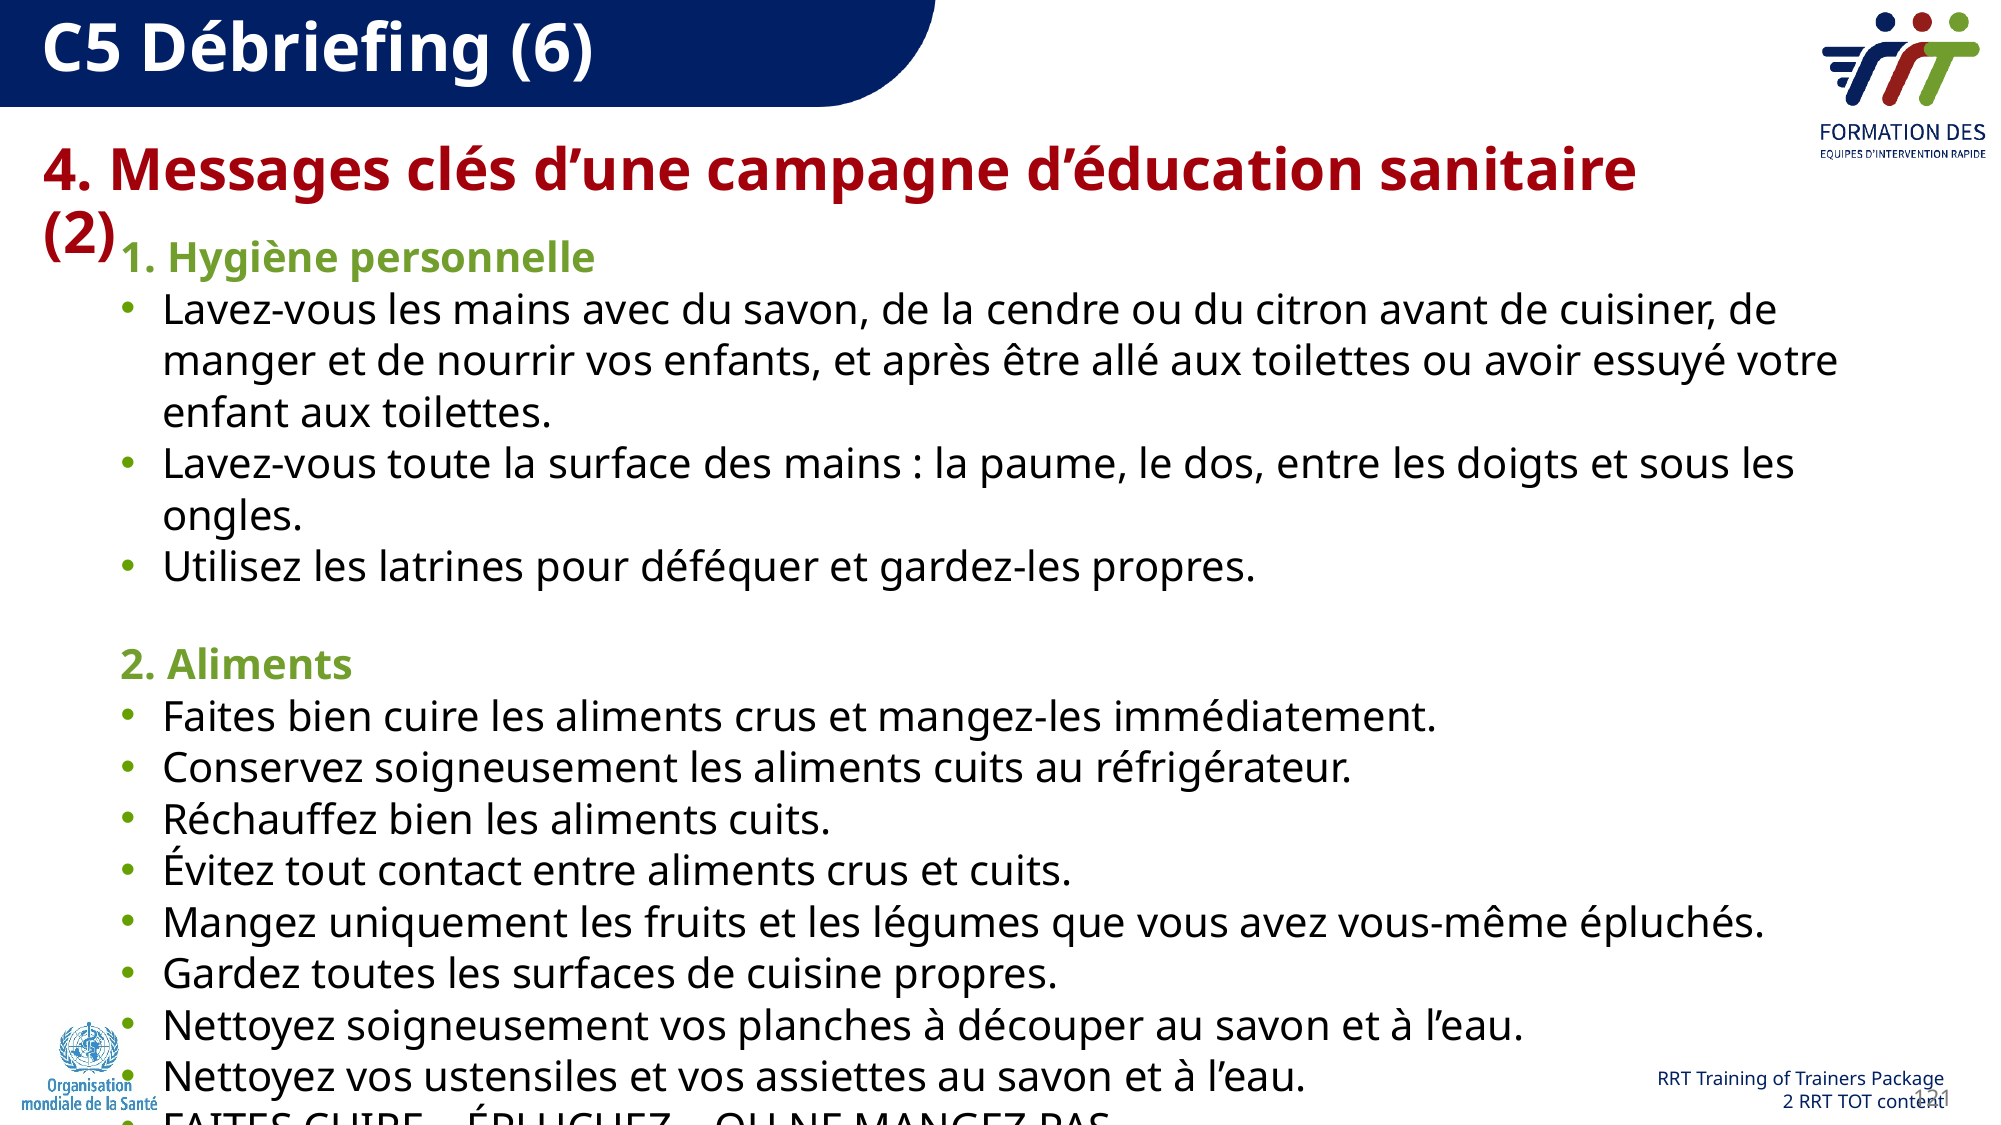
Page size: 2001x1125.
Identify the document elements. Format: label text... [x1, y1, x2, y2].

title C5 Débriefing (6) [33, 0, 621, 103]
list 1. Hygiène personnelle Lavez-vous les mains avec du savon, de la cendre ou du citron avant de cuisiner, de manger et de nourrir vos enfants, et après être allé aux toilettes ou avoir essuyé votre enfant aux toilettes. Lavez-vous toute la surface des mains : la paume, le dos, entre les doigts et sous les ongles. Utilisez les latrines pour déféquer et gardez-les propres. 2. Aliments Faites bien cuire les aliments crus et mangez-les immédiatement. Conservez soigneusement les aliments cuits au réfrigérateur. Réchauffez bien les aliments cuits. Évitez tout contact entre aliments crus et cuits. Mangez uniquement les fruits et les légumes que vous avez vous-même épluchés. Gardez toutes les surfaces de cuisine propres. Nettoyez soigneusement vos planches à découper au savon et à l’eau. Nettoyez vos ustensiles et vos assiettes au savon et à l’eau. FAITES CUIRE – ÉPLUCHEZ – OU NE MANGEZ PAS. [112, 221, 1941, 1051]
picture [20, 1020, 158, 1111]
text_box 4. Messages clés d’une campagne d’éducation sanitaire (2) [35, 133, 1746, 274]
picture [1820, 11, 1986, 160]
picture [0, 0, 936, 107]
